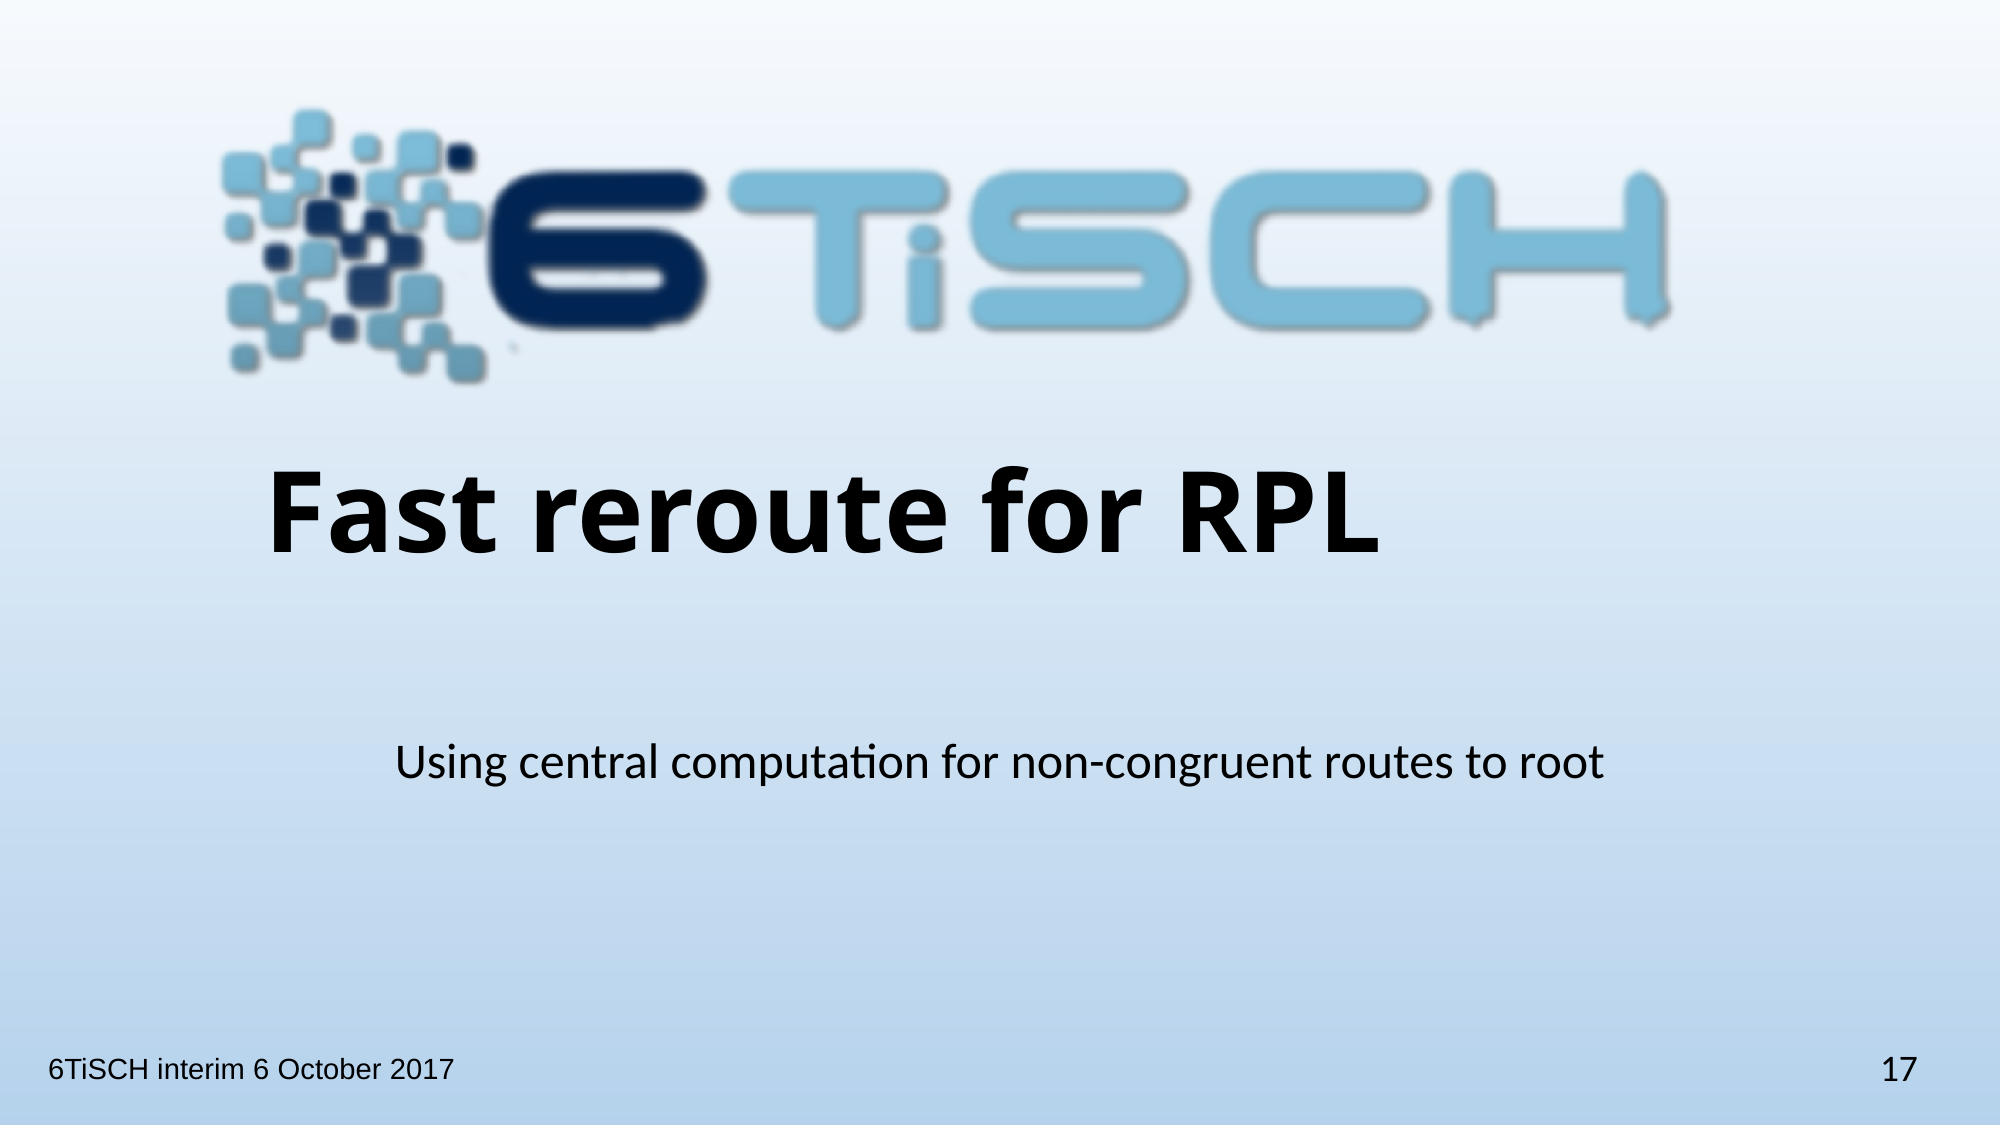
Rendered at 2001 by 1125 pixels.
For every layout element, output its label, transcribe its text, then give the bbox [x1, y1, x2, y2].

slide_number 17 [1482, 1036, 1933, 1097]
subtitle Using central computation for non-congruent routes to root [249, 727, 1750, 1000]
picture [213, 101, 1703, 387]
title Fast reroute for RPL [249, 320, 1750, 713]
